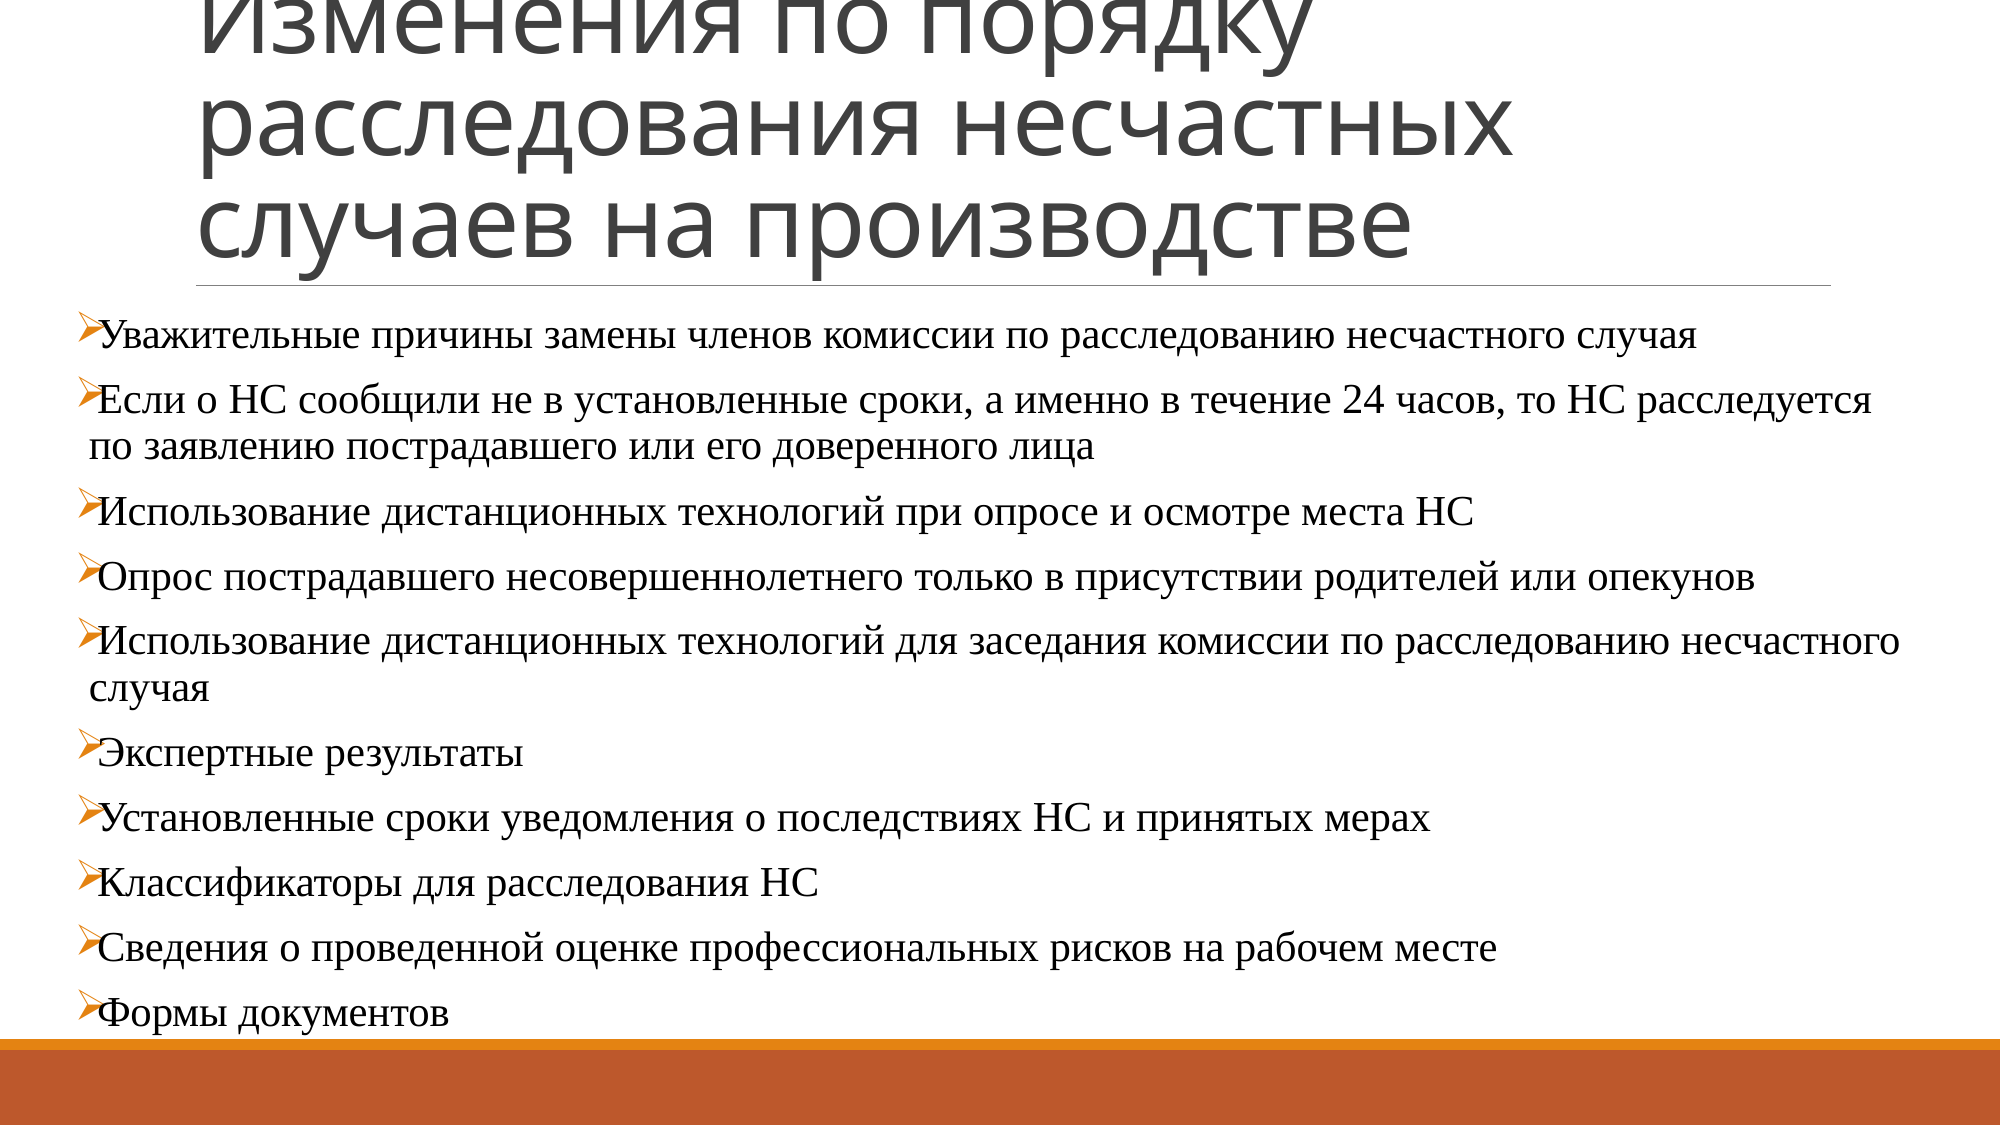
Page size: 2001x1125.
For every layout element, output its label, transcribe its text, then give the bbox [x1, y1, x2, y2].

list Уважительные причины замены членов комиссии по расследованию несчастного случая Если о НС сообщили не в установленные сроки, а именно в течение 24 часов, то НС расследуется по заявлению пострадавшего или его доверенного лица Использование дистанционных технологий при опросе и осмотре места НС Опрос пострадавшего несовершеннолетнего только в присутствии родителей или опекунов Использование дистанционных технологий для заседания комиссии по расследованию несчастного случая Экспертные результаты Установленные сроки уведомления о последствиях НС и принятых мерах Классификаторы для расследования НС Сведения о проведенной оценке профессиональных рисков на рабочем месте Формы документов [74, 304, 1926, 1052]
title Изменения по порядку расследования несчастных случаев на производстве [180, 47, 1830, 285]
